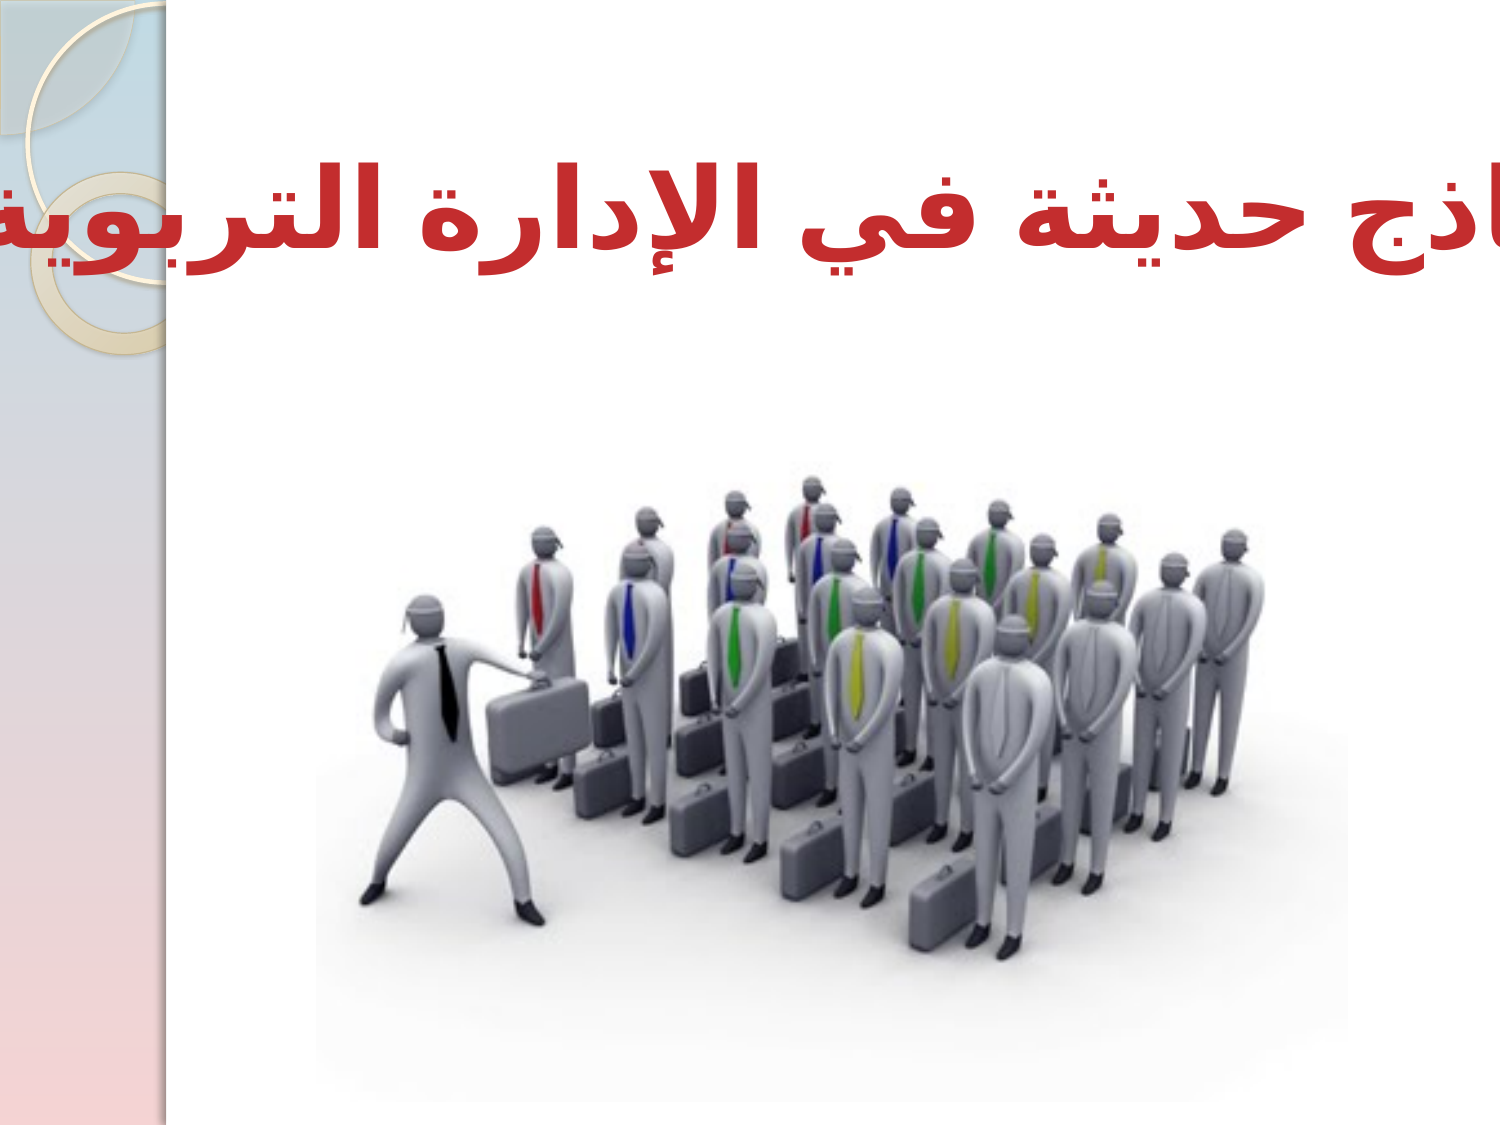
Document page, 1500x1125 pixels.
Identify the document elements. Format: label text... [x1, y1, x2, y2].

text_box نماذج حديثة في الإدارة التربوية [0, 128, 1500, 279]
picture [316, 316, 1348, 1102]
